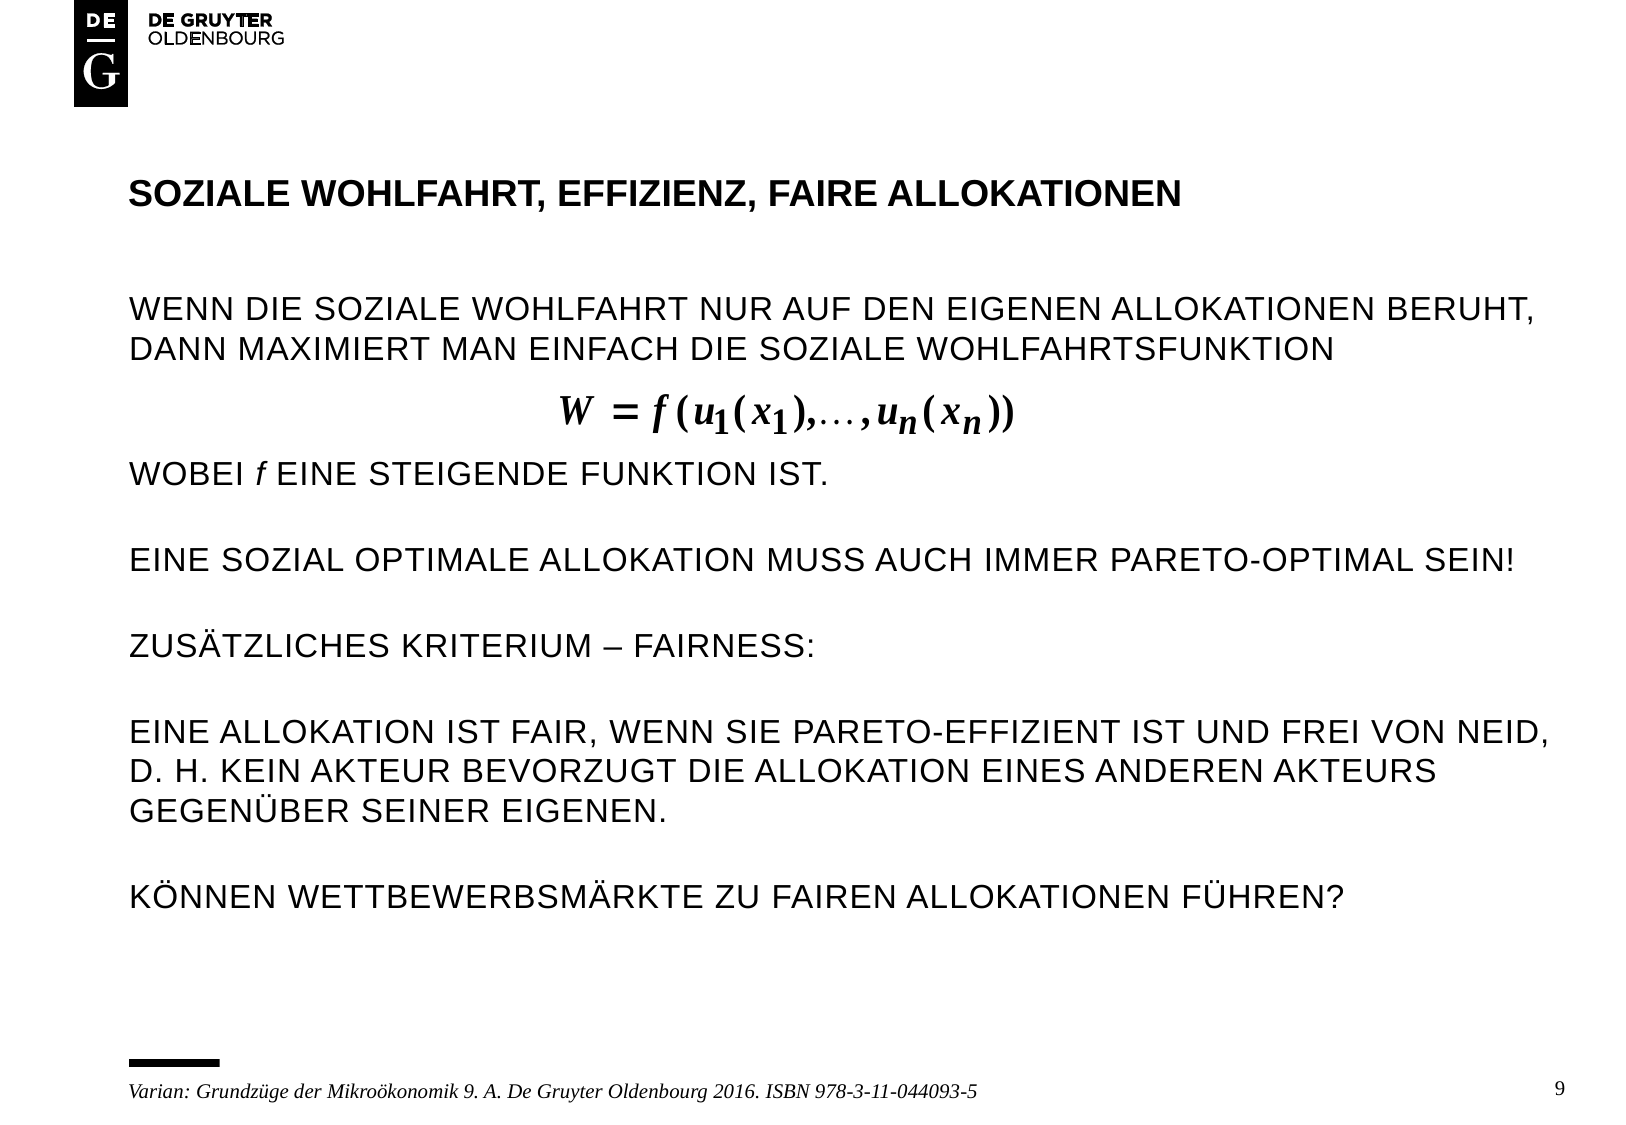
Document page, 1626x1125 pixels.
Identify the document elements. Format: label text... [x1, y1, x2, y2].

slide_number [128, 1077, 1539, 1108]
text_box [558, 387, 1018, 437]
list Wenn die soziale wohlfahrt nur auf den eigenen allokationen beruht, dann maximiert man einfach die soziale wohlfahrtsfunktion wobei f eine steigende funktion ist. Eine sozial optimale allokation muss auch immer pareto-optimal sein! Zusätzliches kriterium – fairness: Eine allokation ist fair, wenn sie pareto-effizient ist und frei von neid, d. h. kein akteur bevorzugt die allokation eines anderen akteurs gegenüber seiner eigenen. Können wettbewerbsmärkte zu fairen allokationen führen? [129, 286, 1556, 957]
slide_number 9 [1554, 1074, 1614, 1104]
title SOZIALE WOHLFAHRT, effizienz, faire allokationen [128, 169, 1555, 230]
